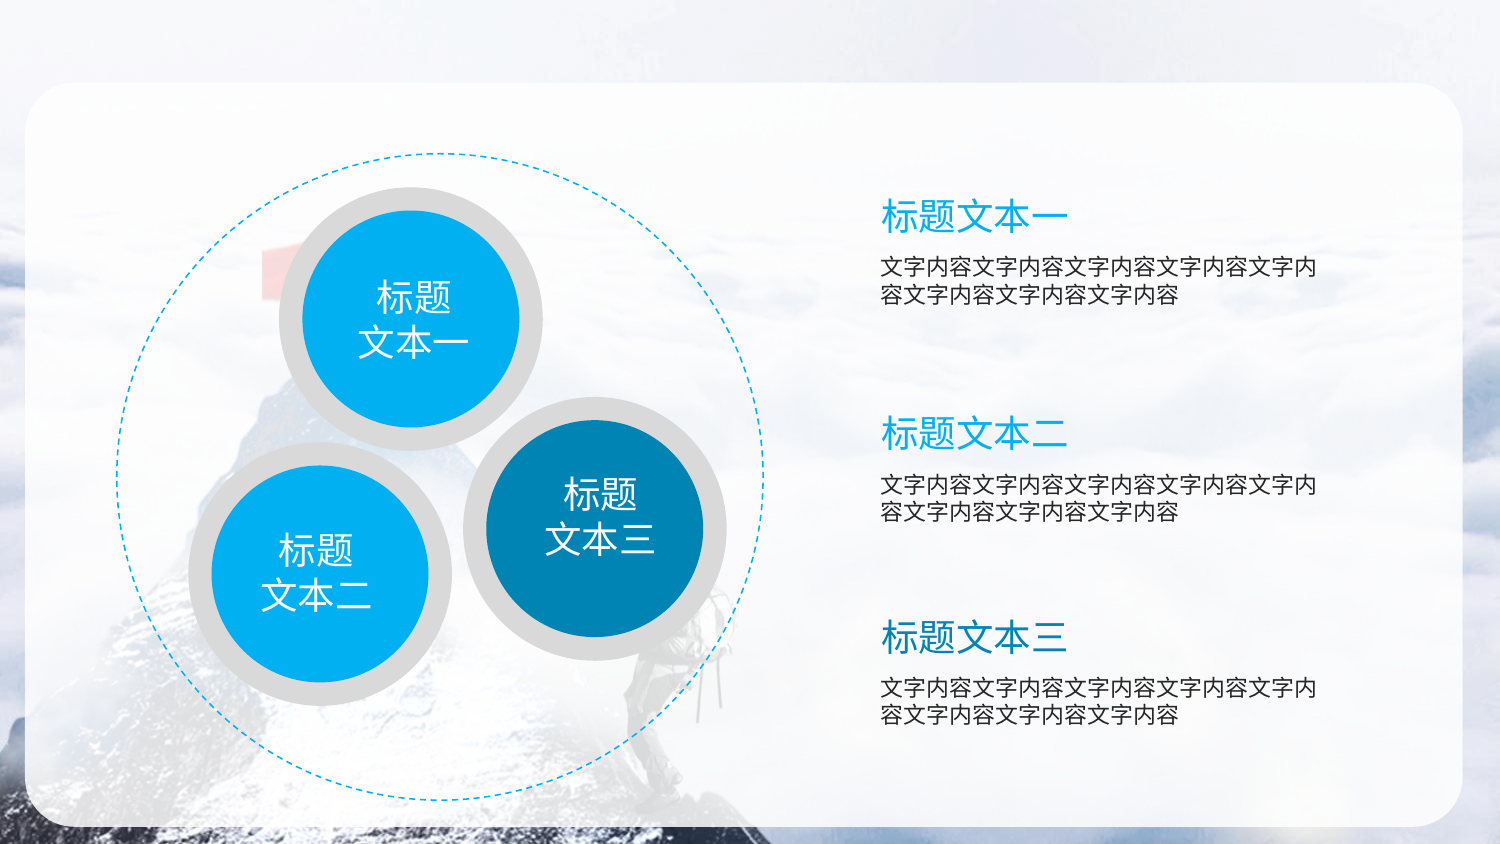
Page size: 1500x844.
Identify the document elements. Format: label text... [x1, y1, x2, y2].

text_box [278, 187, 543, 451]
text_box [211, 465, 429, 683]
text_box 标题 文本三 [529, 463, 672, 569]
text_box 标题 文本二 [244, 519, 388, 625]
text_box 文字内容文字内容文字内容文字内容文字内容文字内容文字内容文字内容 [865, 666, 1353, 737]
text_box 文字内容文字内容文字内容文字内容文字内容文字内容文字内容文字内容 [865, 245, 1353, 316]
text_box 标题文本一 [866, 185, 1085, 245]
text_box 标题 文本一 [342, 266, 486, 372]
text_box [463, 396, 727, 661]
text_box 标题文本二 [866, 402, 1085, 462]
picture [0, 0, 1500, 844]
text_box 标题文本三 [866, 606, 1085, 666]
text_box [302, 210, 520, 428]
text_box [116, 153, 764, 801]
text_box [486, 420, 704, 638]
text_box [188, 442, 452, 706]
text_box 文字内容文字内容文字内容文字内容文字内容文字内容文字内容文字内容 [865, 462, 1353, 533]
